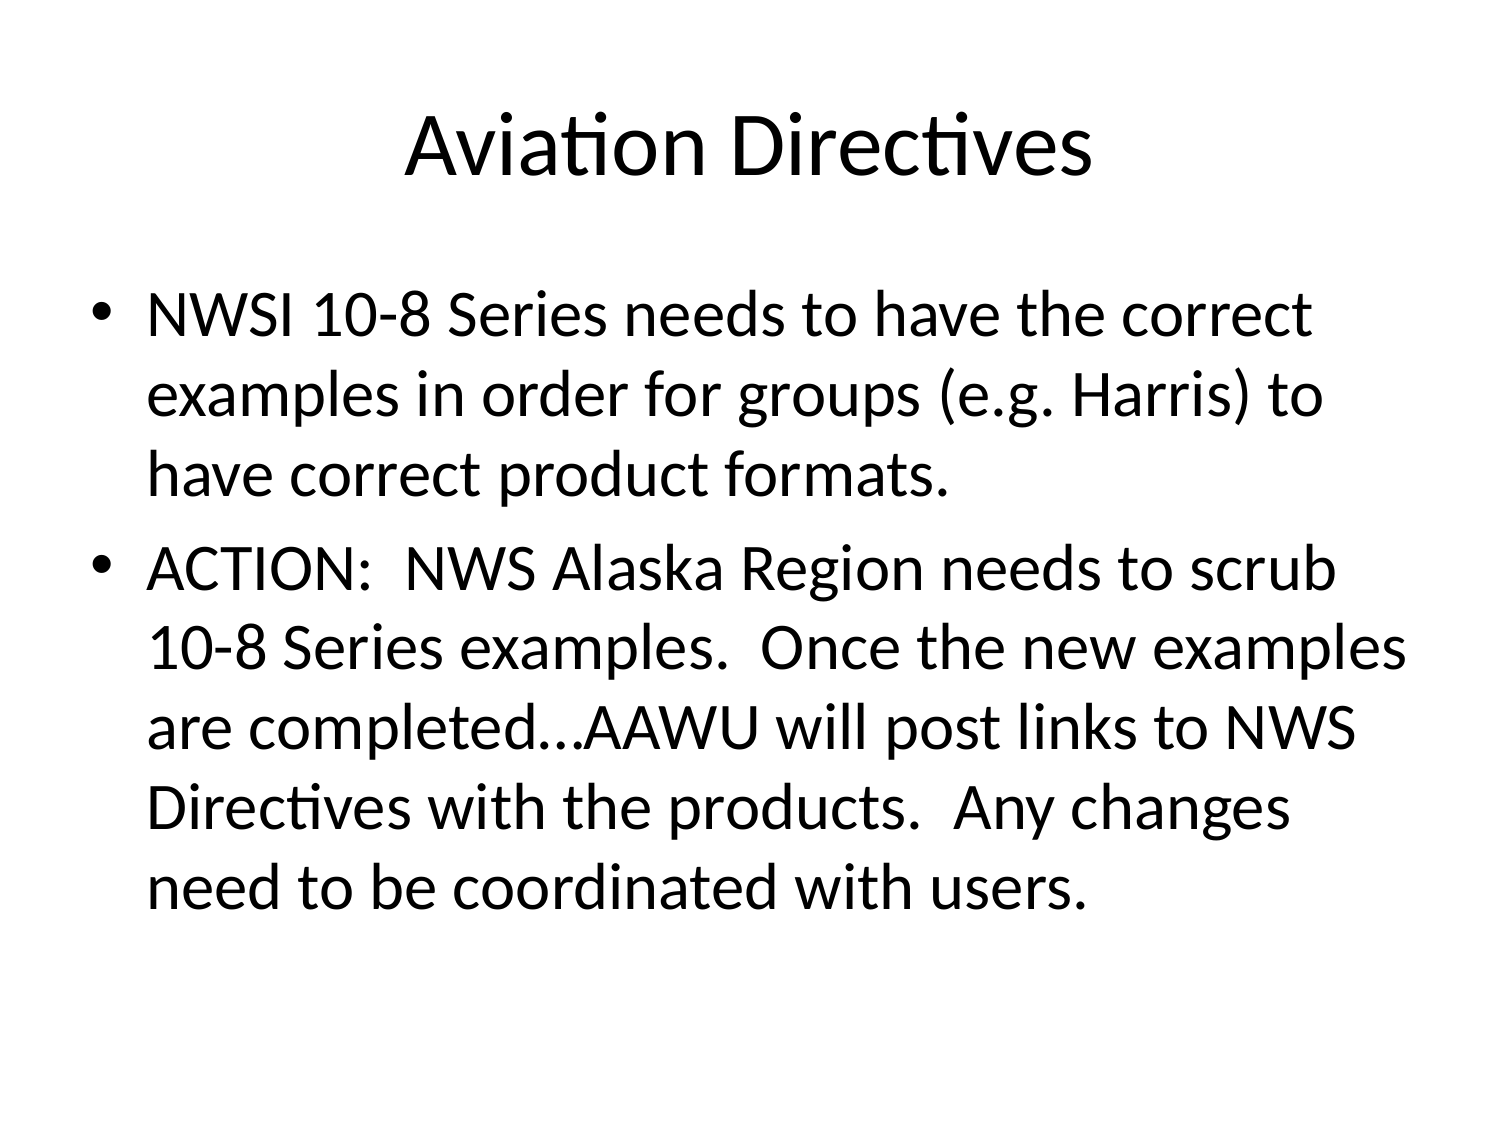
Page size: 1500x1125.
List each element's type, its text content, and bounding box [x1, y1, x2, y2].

title Aviation Directives [75, 45, 1425, 233]
list NWSI 10-8 Series needs to have the correct examples in order for groups (e.g. Harris) to have correct product formats. ACTION: NWS Alaska Region needs to scrub 10-8 Series examples. Once the new examples are completed…AAWU will post links to NWS Directives with the products. Any changes need to be coordinated with users. [75, 262, 1425, 1005]
